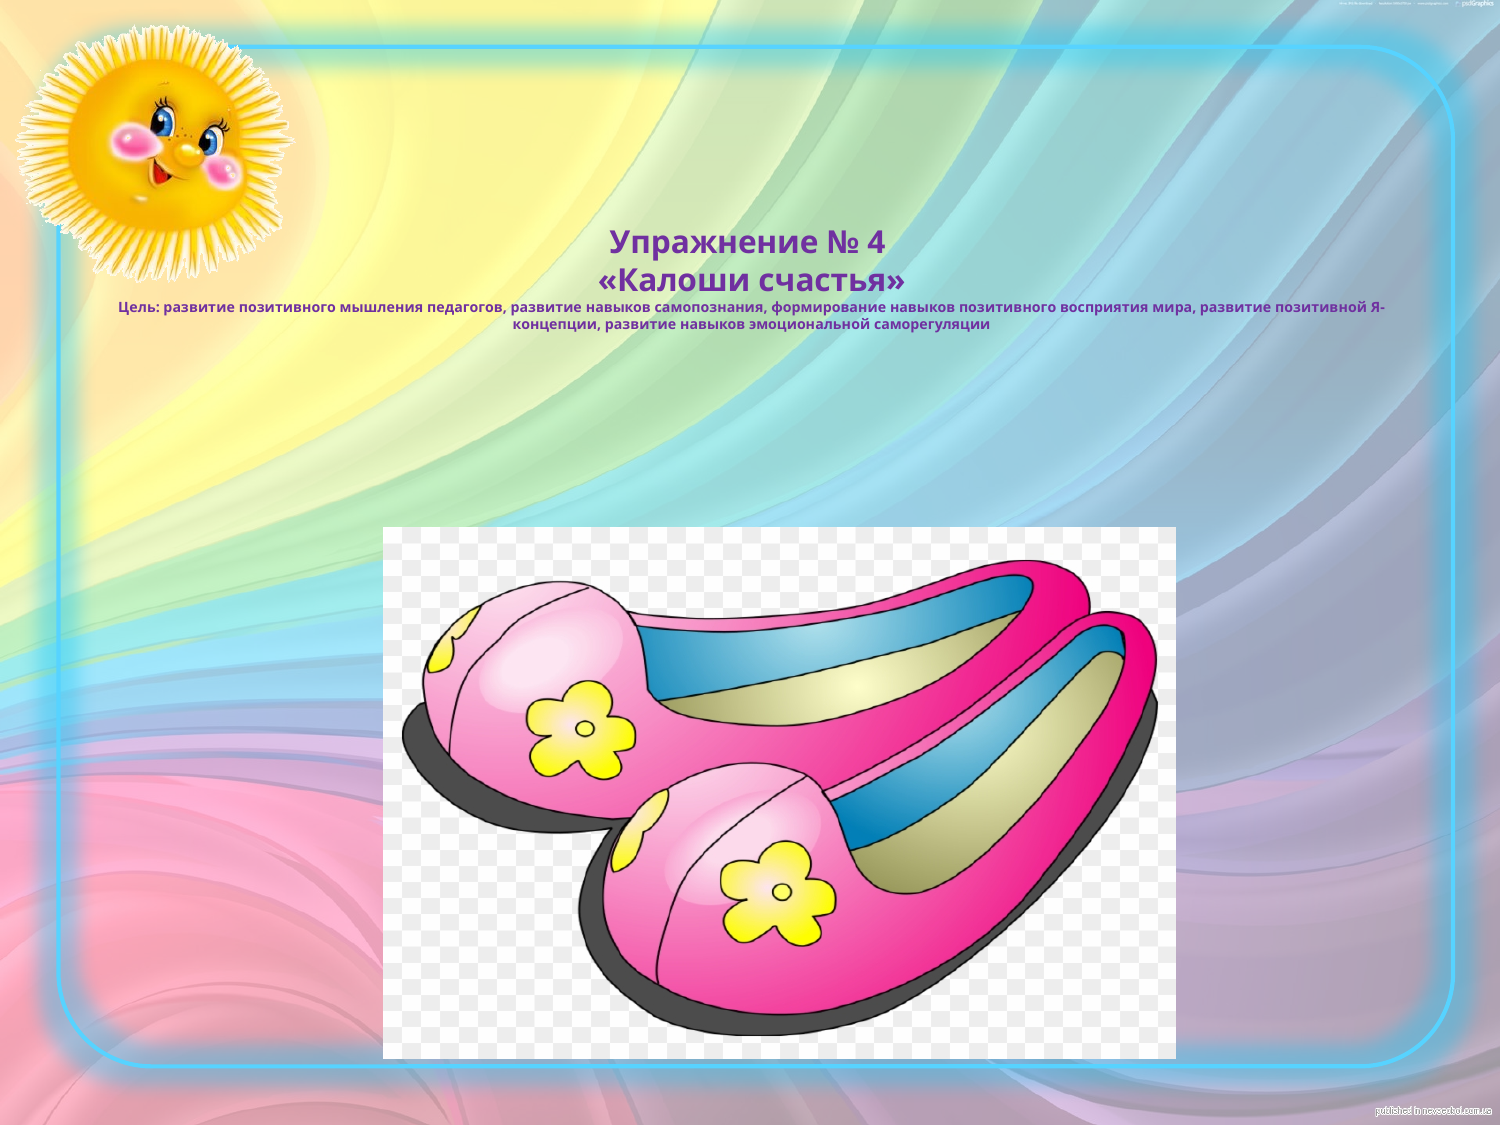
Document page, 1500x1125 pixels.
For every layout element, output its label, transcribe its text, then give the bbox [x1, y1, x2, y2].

picture [383, 526, 1176, 1059]
picture [11, 11, 340, 340]
title Упражнение № 4 «Калоши счастья» Цель: развитие позитивного мышления педагогов, развитие навыков самопознания, формирование навыков позитивного восприятия мира, развитие позитивной Я-концепции, развитие навыков эмоциональной саморегуляции [76, 172, 1427, 361]
